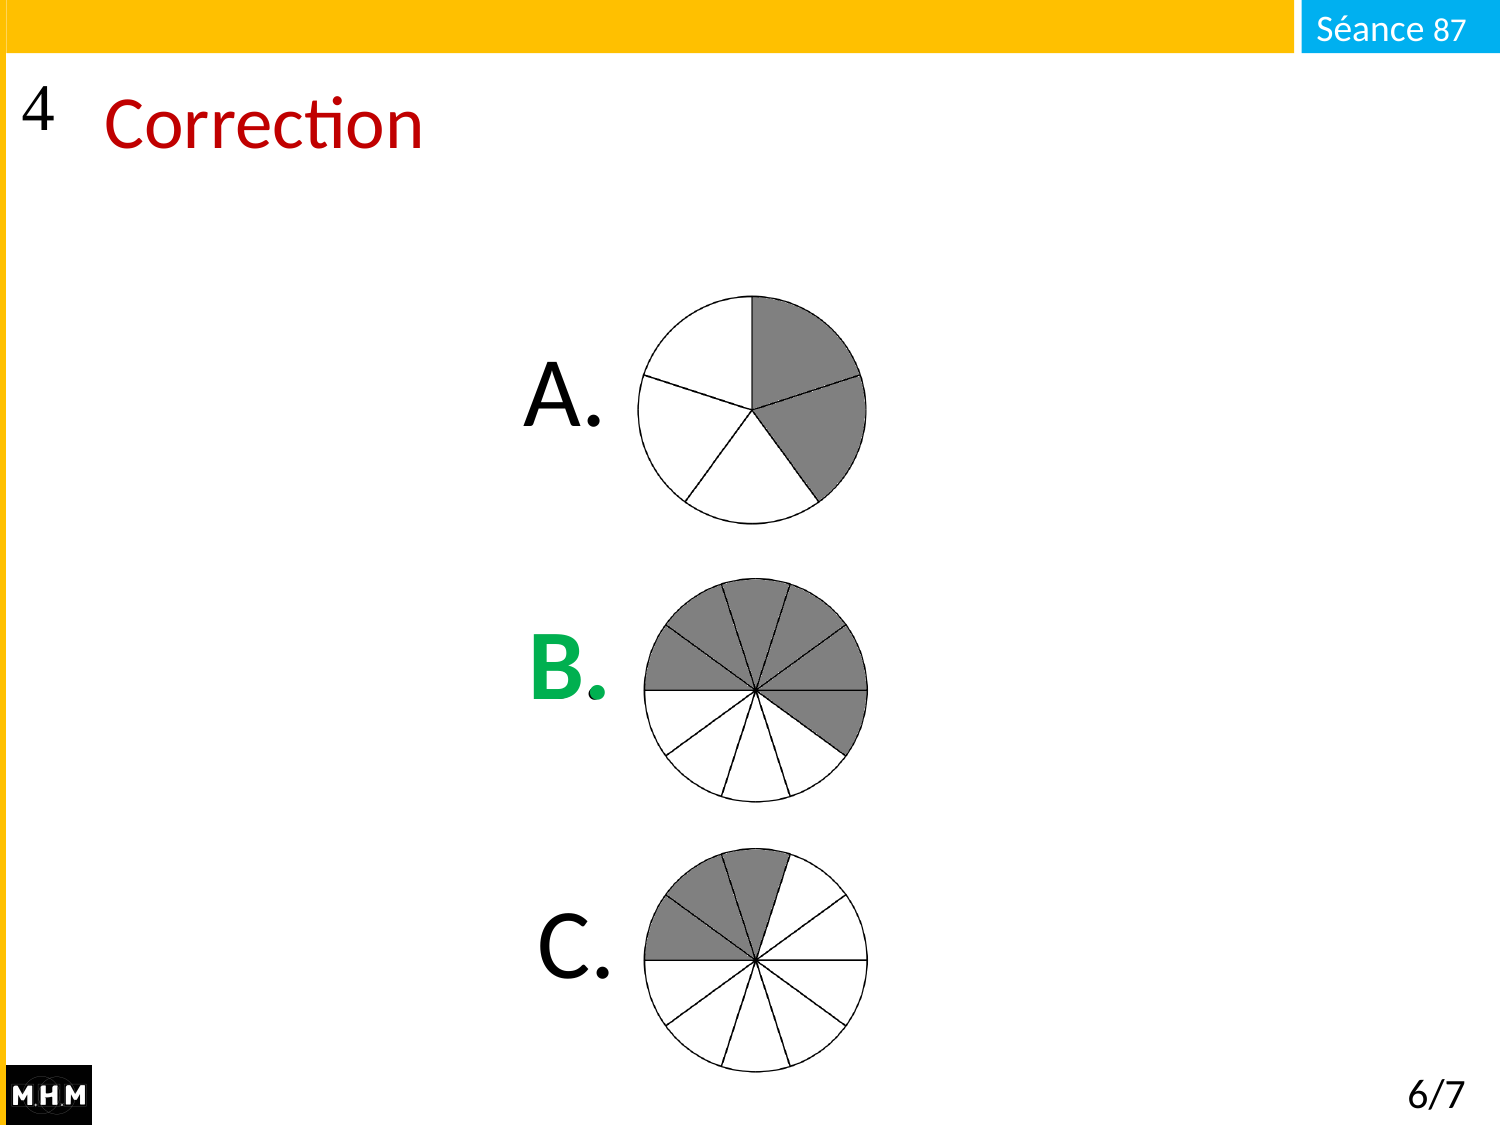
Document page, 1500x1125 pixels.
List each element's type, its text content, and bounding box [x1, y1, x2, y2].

picture [634, 290, 871, 527]
list 6/7 [1373, 1064, 1500, 1125]
text_box B. [513, 592, 634, 727]
picture [6, 1065, 92, 1125]
title Correction [89, 74, 1384, 174]
text_box C. [522, 870, 634, 1006]
picture [634, 843, 871, 1079]
text_box A. [508, 319, 634, 455]
picture [634, 573, 871, 809]
